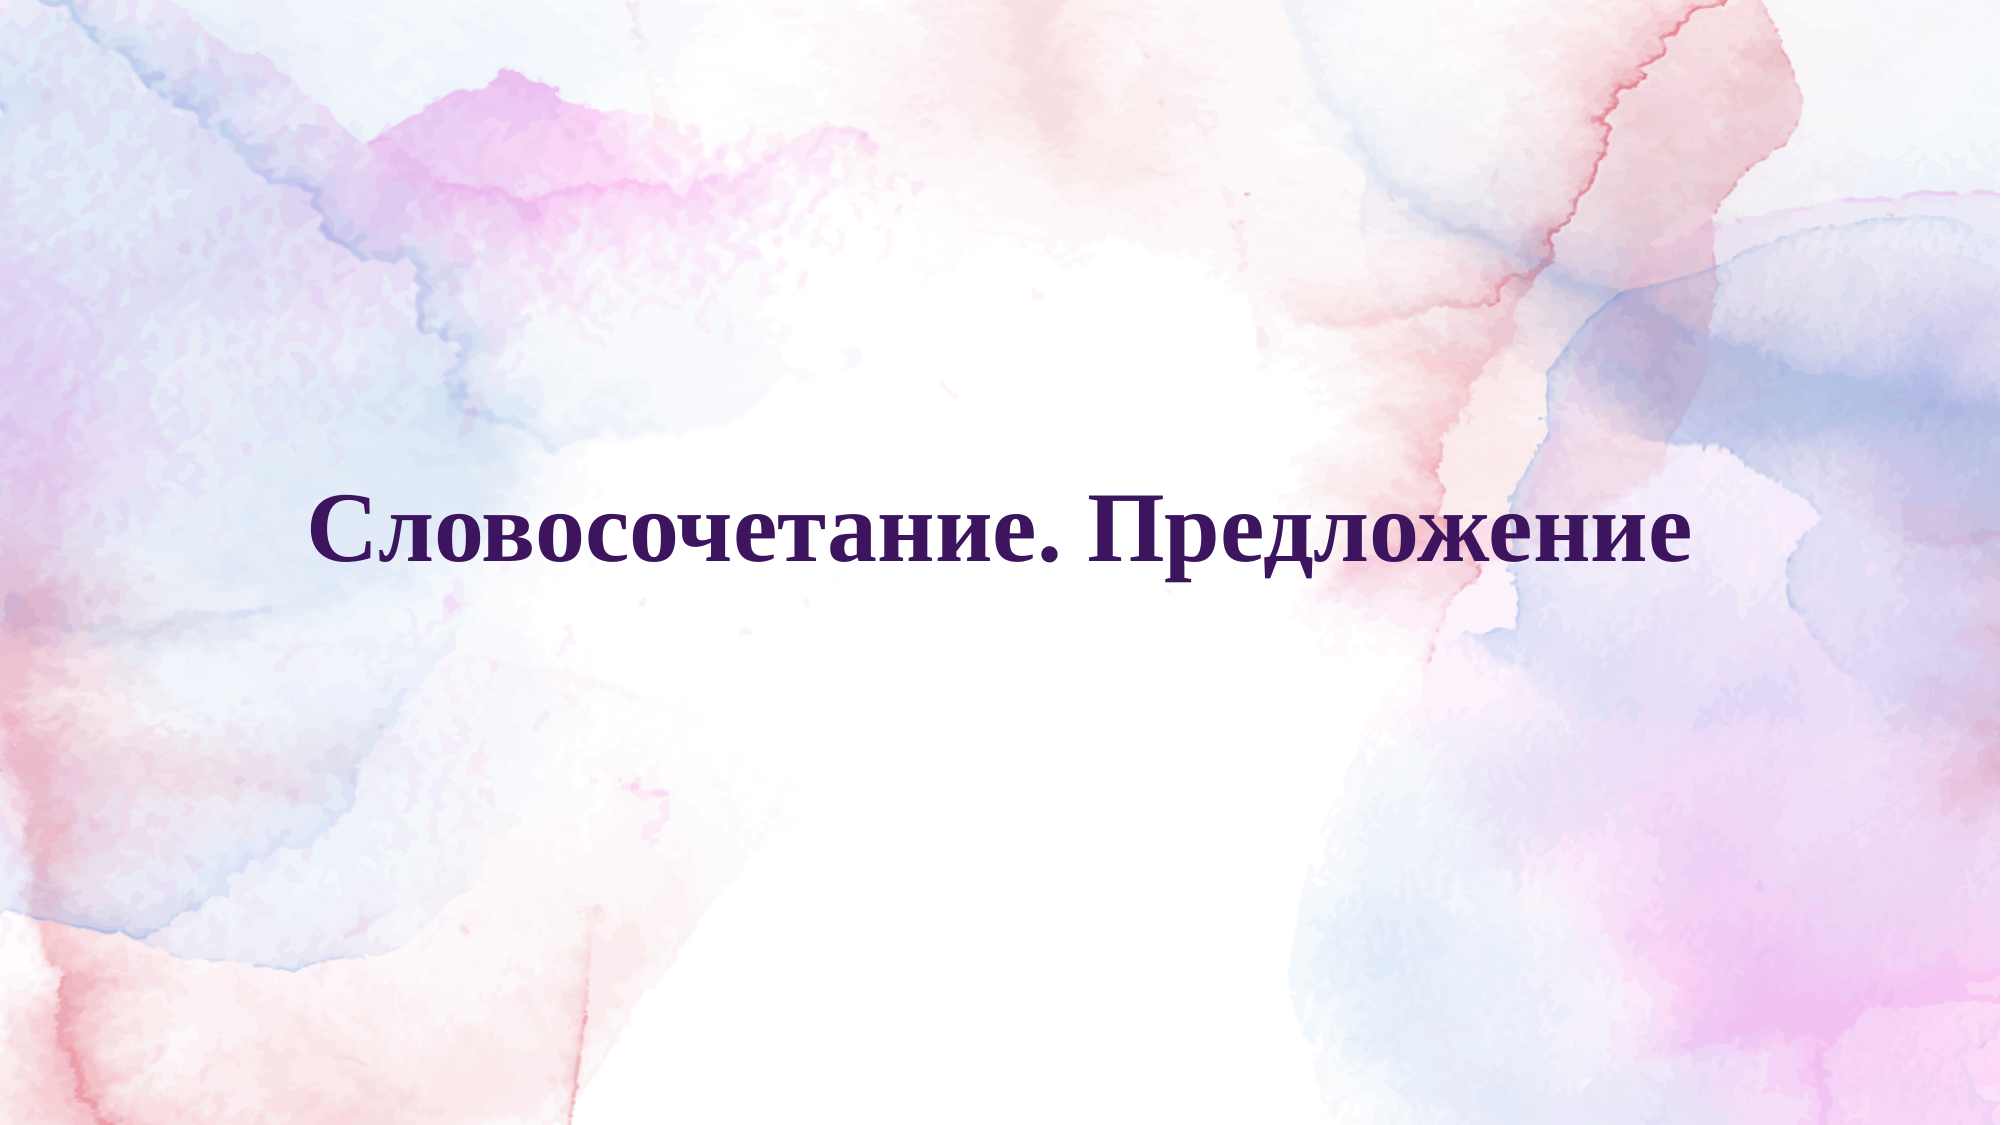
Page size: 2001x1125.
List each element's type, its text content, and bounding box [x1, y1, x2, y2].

subtitle [249, 721, 1750, 994]
picture [0, 0, 2000, 1125]
title Словосочетание. Предложение [249, 199, 1750, 592]
